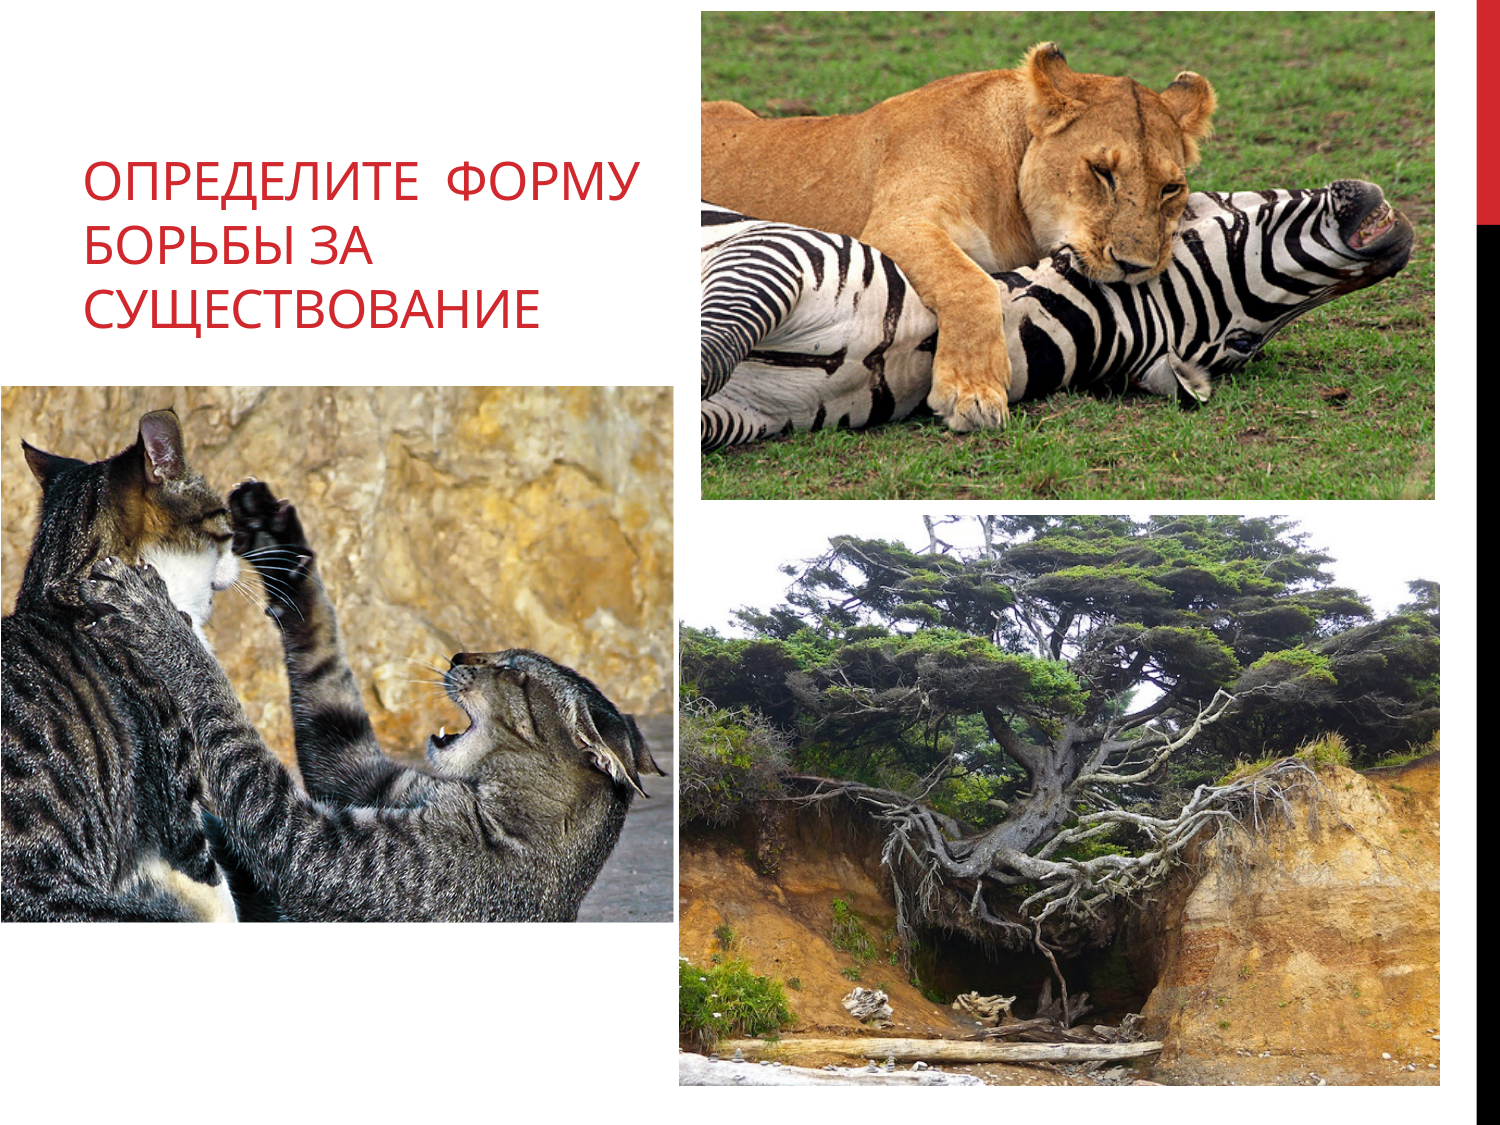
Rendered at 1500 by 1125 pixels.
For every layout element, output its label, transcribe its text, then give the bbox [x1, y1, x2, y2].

picture [0, 385, 674, 923]
picture [701, 11, 1435, 500]
picture [678, 514, 1441, 1086]
title Определите форму борьбы за существование [74, 24, 661, 347]
